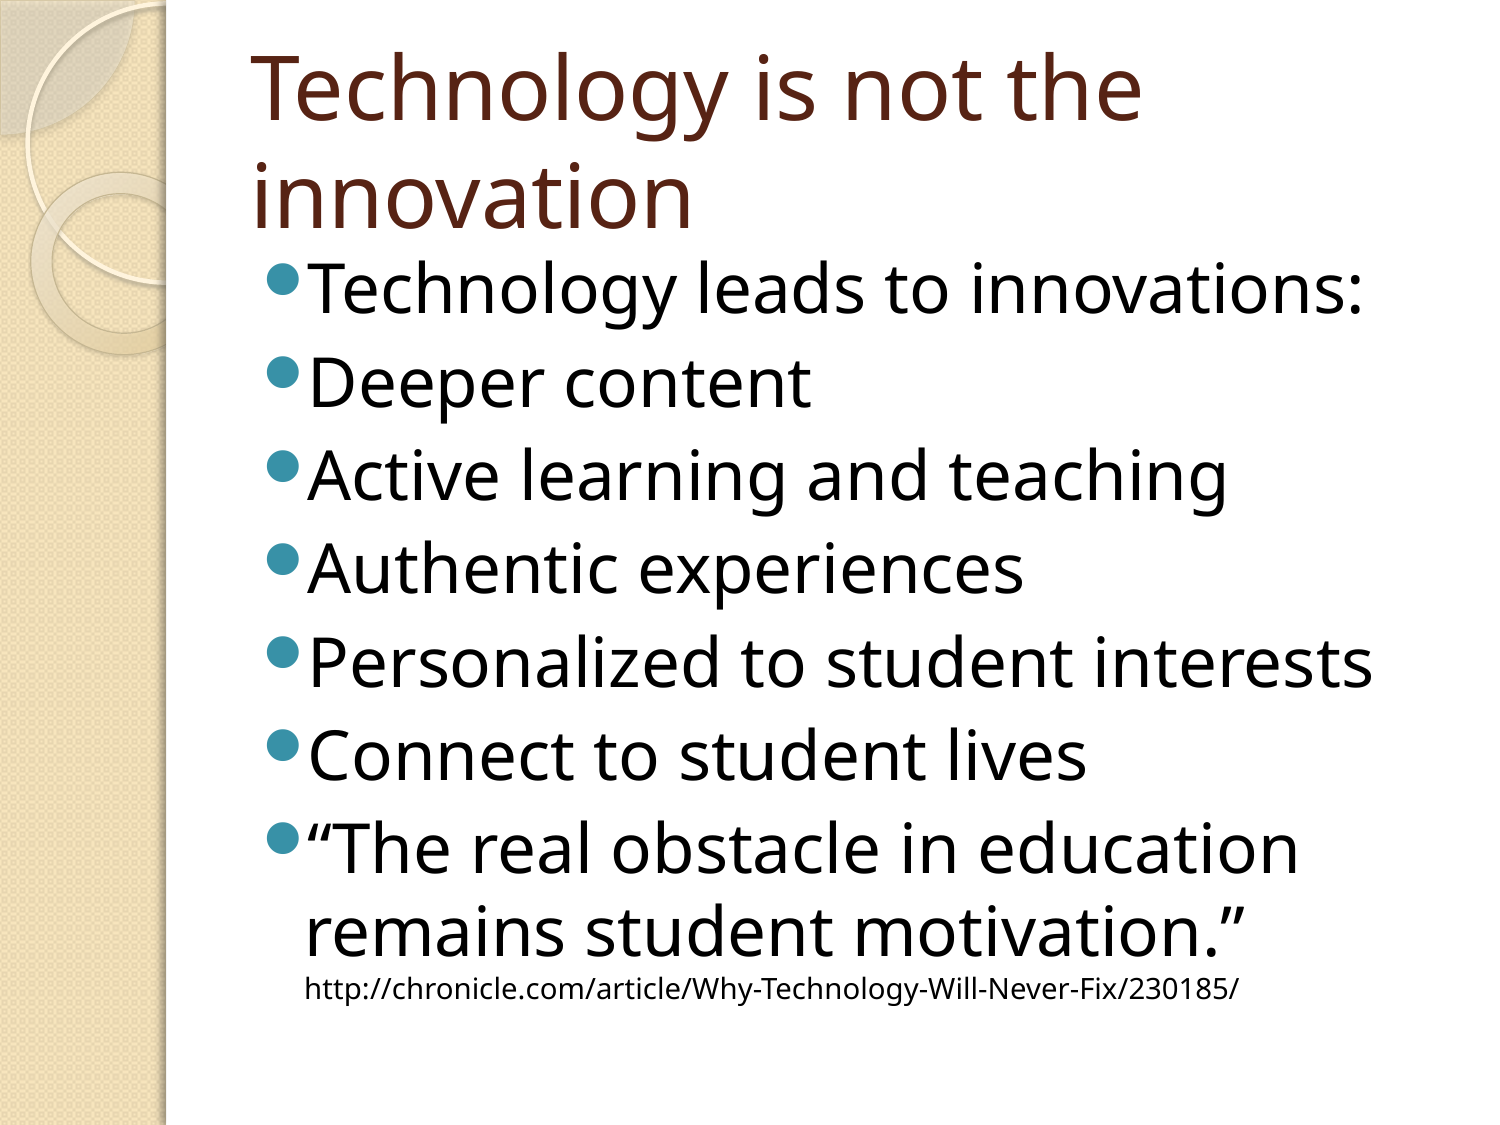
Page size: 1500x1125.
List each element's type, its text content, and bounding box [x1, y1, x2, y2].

title Technology is not the innovation [235, 45, 1466, 233]
list Technology leads to innovations: Deeper content Active learning and teaching Authentic experiences Personalized to student interests Connect to student lives “The real obstacle in education remains student motivation.” http://chronicle.com/article/Why-Technology-Will-Never-Fix/230185/ [235, 237, 1466, 1025]
